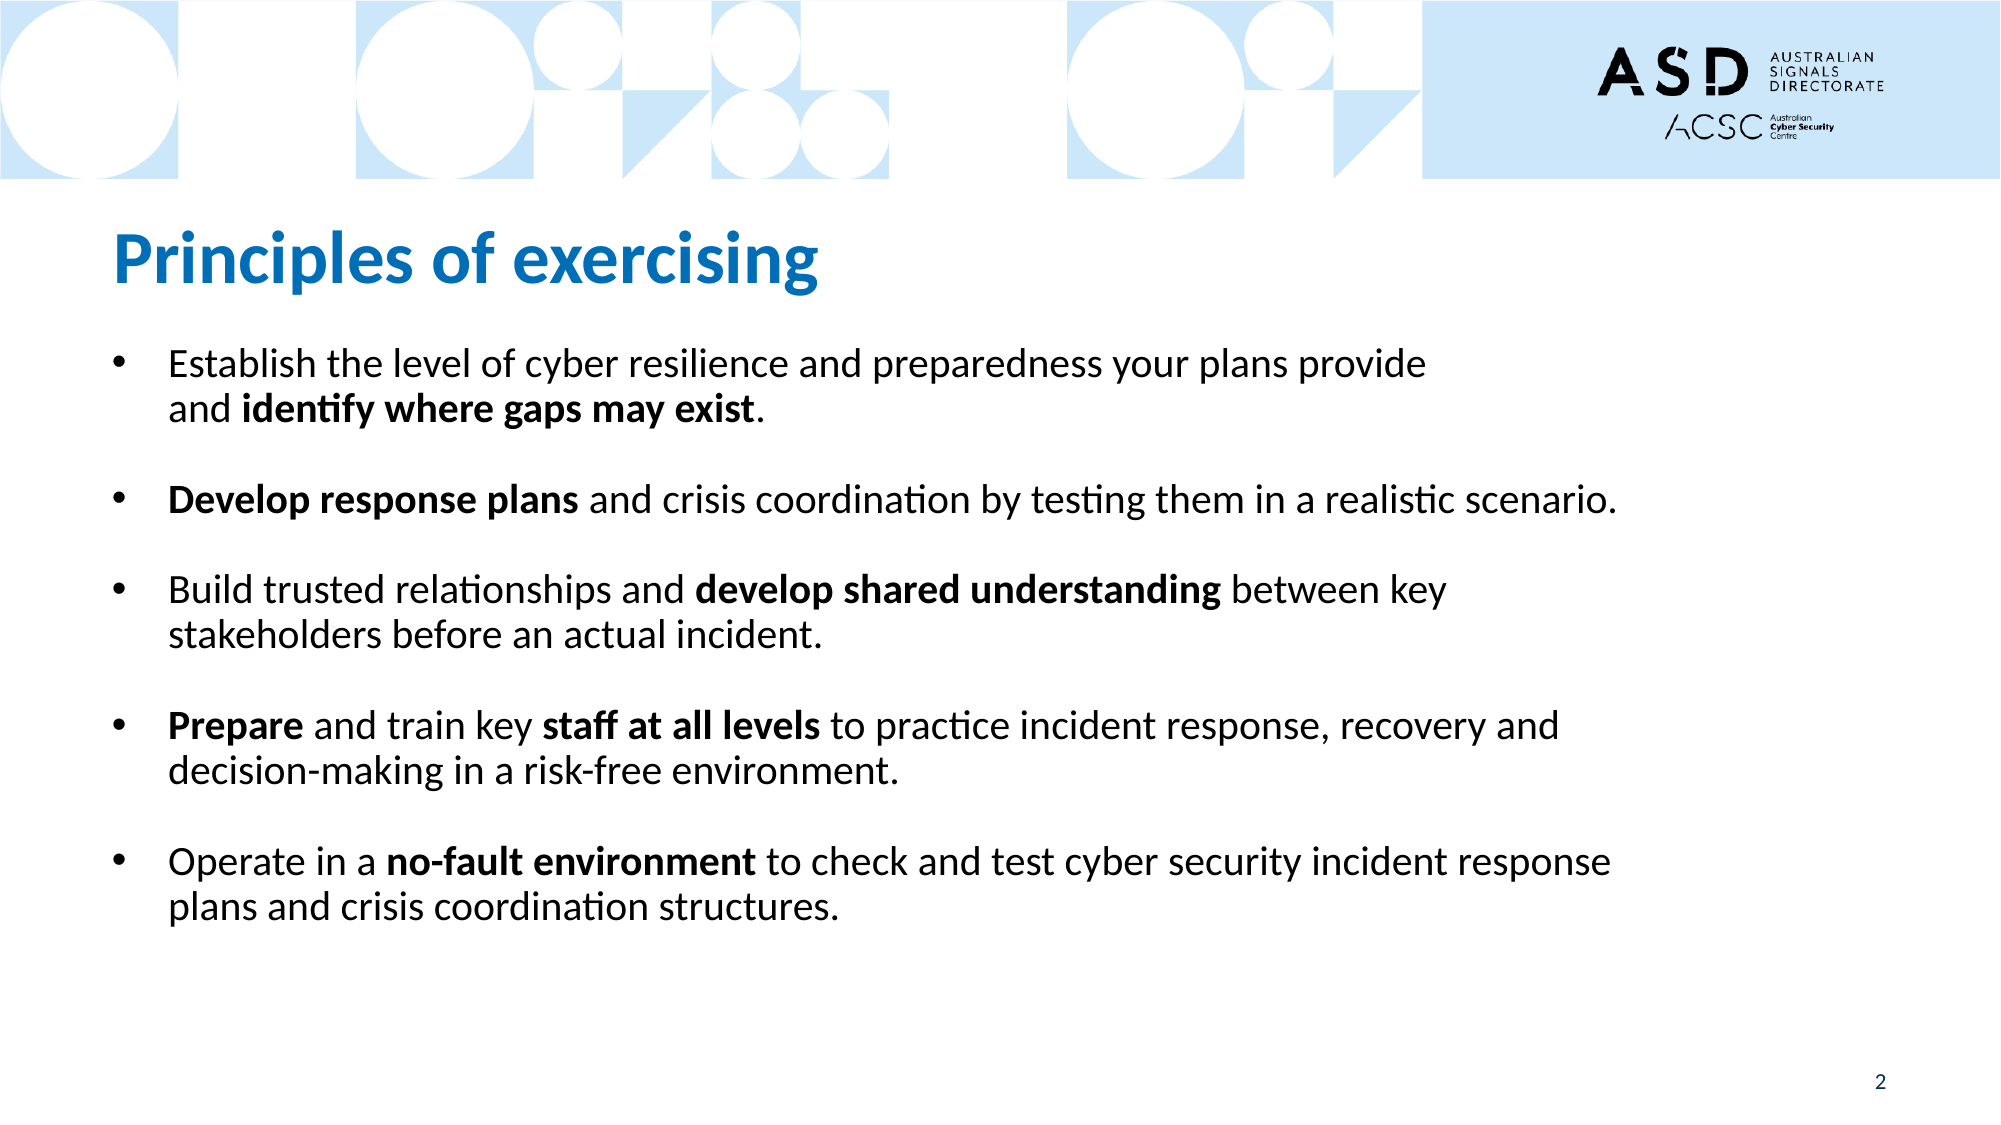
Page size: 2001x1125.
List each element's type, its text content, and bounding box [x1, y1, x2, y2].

slide_number 2 [1799, 1050, 1902, 1111]
text_box Establish the level of cyber resilience and preparedness your plans provide and identify where gaps may exist. Develop response plans and crisis coordination by testing them in a realistic scenario. Build trusted relationships and develop shared understanding between key stakeholders before an actual incident. Prepare and train key staff at all levels to practice incident response, recovery and decision-making in a risk-free environment. Operate in a no-fault environment to check and test cyber security incident response plans and crisis coordination structures. [96, 333, 1670, 455]
picture [0, 0, 2001, 179]
title Principles of exercising [98, 181, 1373, 333]
